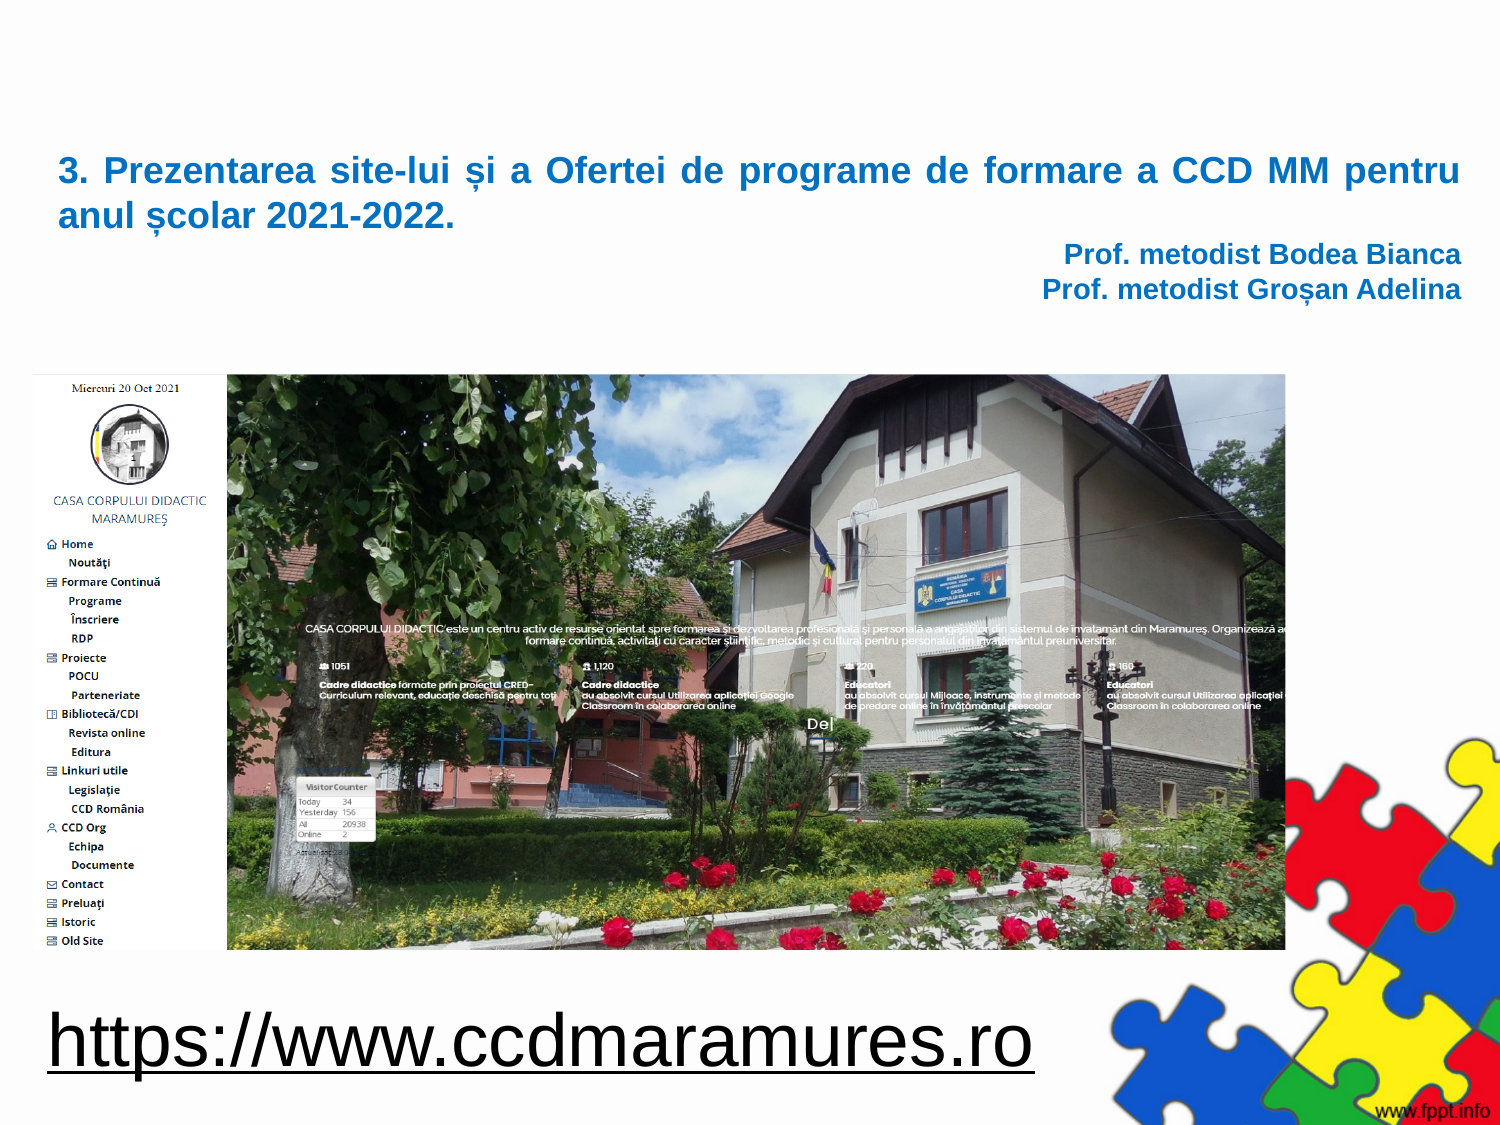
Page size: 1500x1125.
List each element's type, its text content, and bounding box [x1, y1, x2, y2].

picture [0, 0, 1500, 1125]
title https://www.ccdmaramures.ro [32, 977, 1383, 1095]
text_box 3. Prezentarea site-lui și a Ofertei de programe de formare a CCD MM pentru anul școlar 2021-2022. Prof. metodist Bodea Bianca Prof. metodist Groșan Adelina [43, 138, 1477, 314]
